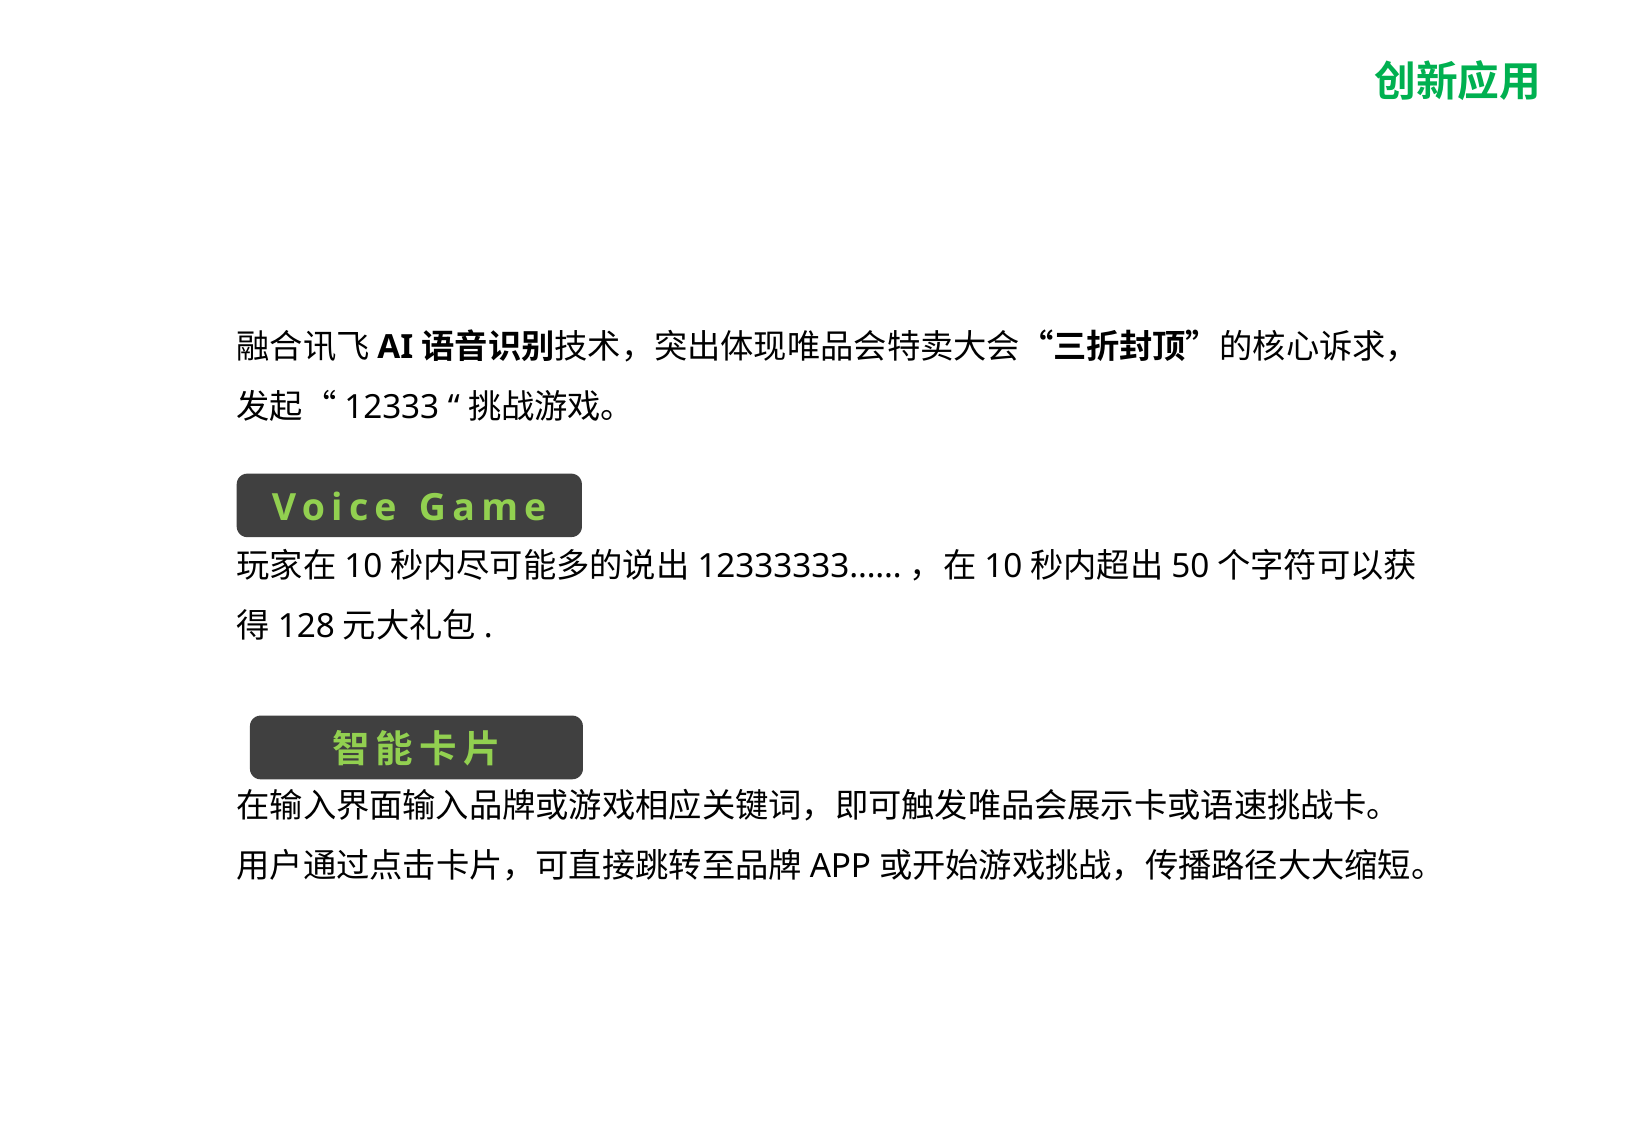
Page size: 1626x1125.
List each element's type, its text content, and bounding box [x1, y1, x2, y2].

text_box 创新应用 [1296, 46, 1557, 106]
text_box Voice Game [235, 472, 584, 539]
text_box 智能卡片 [248, 714, 585, 781]
text_box 融合讯飞AI语音识别技术，突出体现唯品会特卖大会“三折封顶”的核心诉求，发起“12333 “挑战游戏。 玩家在10秒内尽可能多的说出12333333……，在10秒内超出50个字符可以获得128元大礼包. 在输入界面输入品牌或游戏相应关键词，即可触发唯品会展示卡或语速挑战卡。用户通过点击卡片，可直接跳转至品牌APP或开始游戏挑战，传播路径大大缩短。 [221, 297, 1435, 892]
